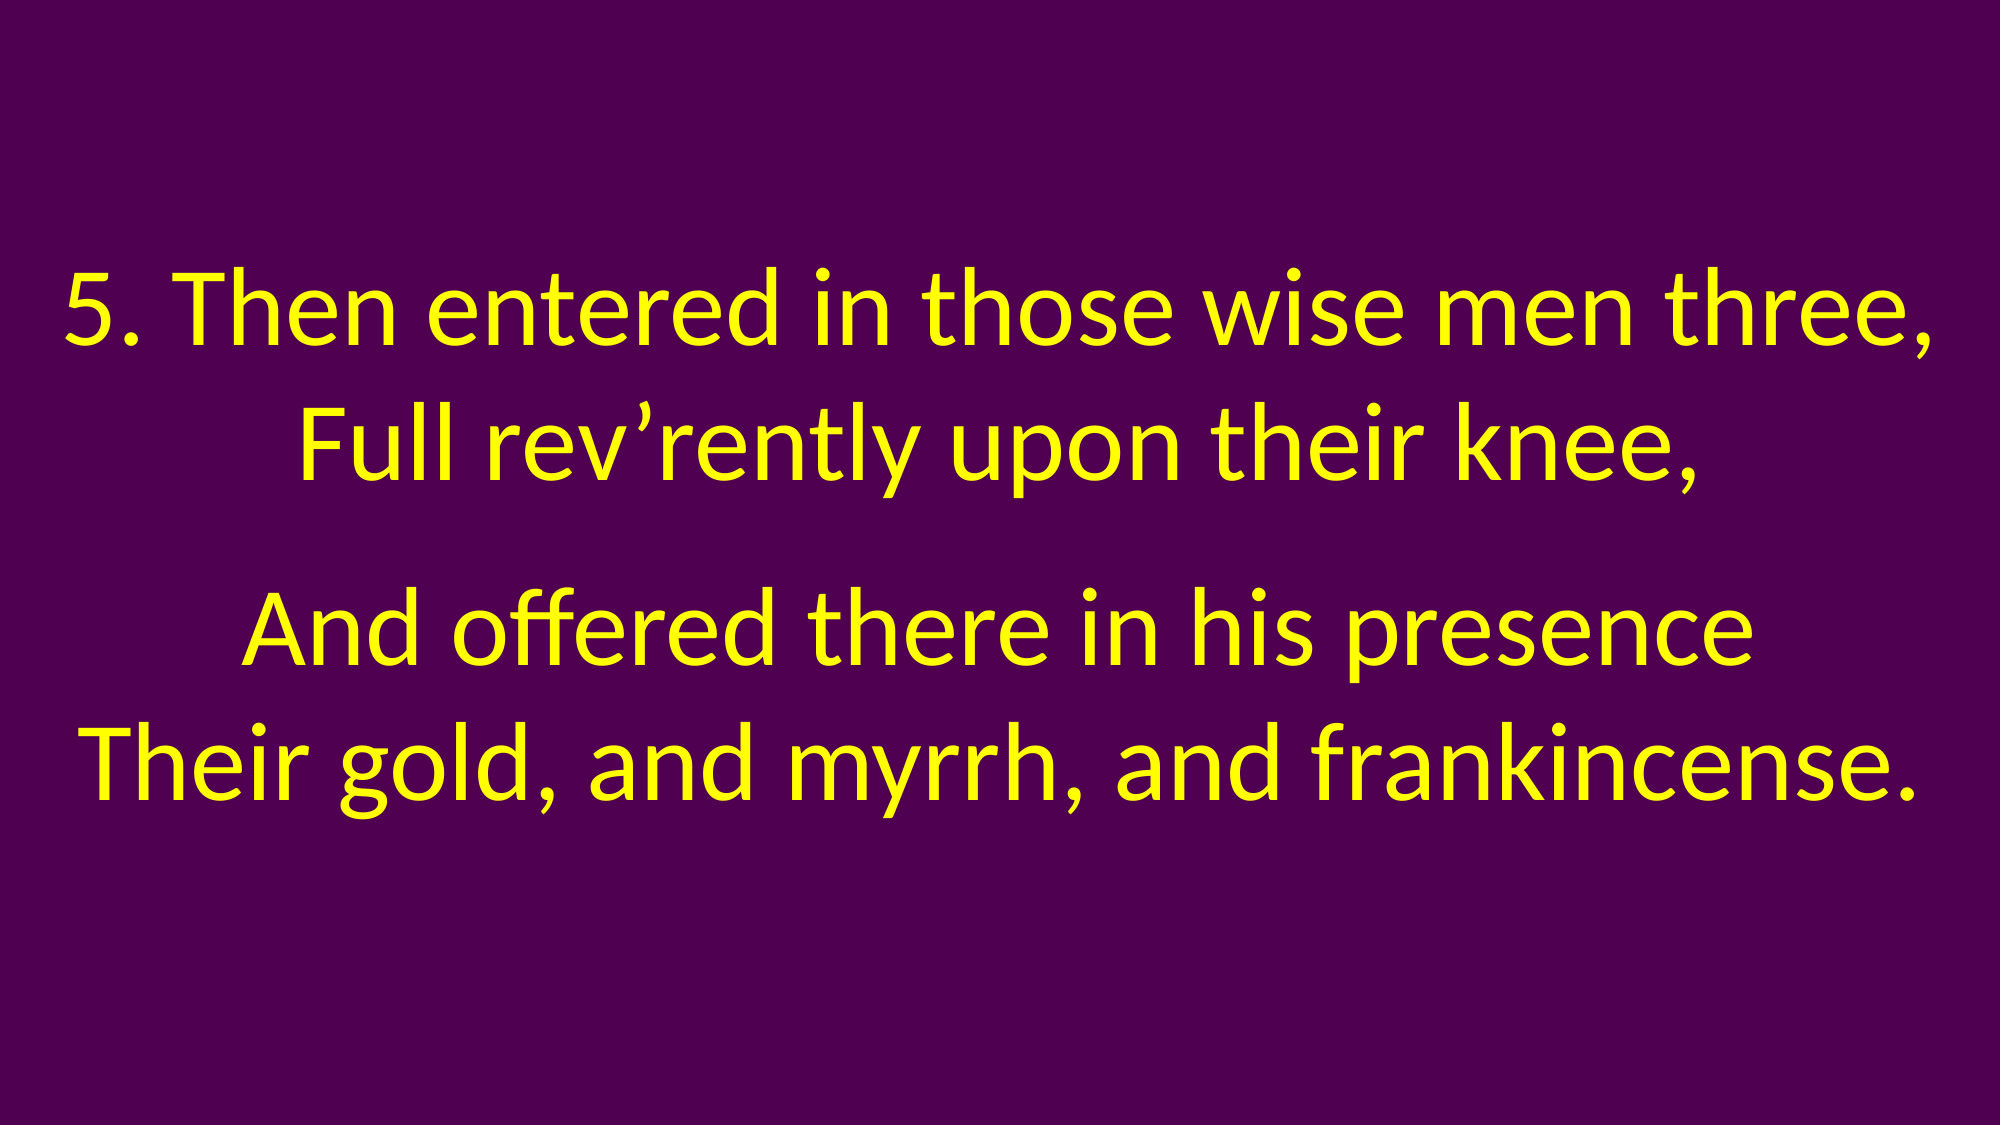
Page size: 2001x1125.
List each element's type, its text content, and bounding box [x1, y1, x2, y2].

text_box 5. Then entered in those wise men three, Full rev’rently upon their knee, And offered there in his presence Their gold, and myrrh, and frankincense. [0, 225, 2000, 831]
